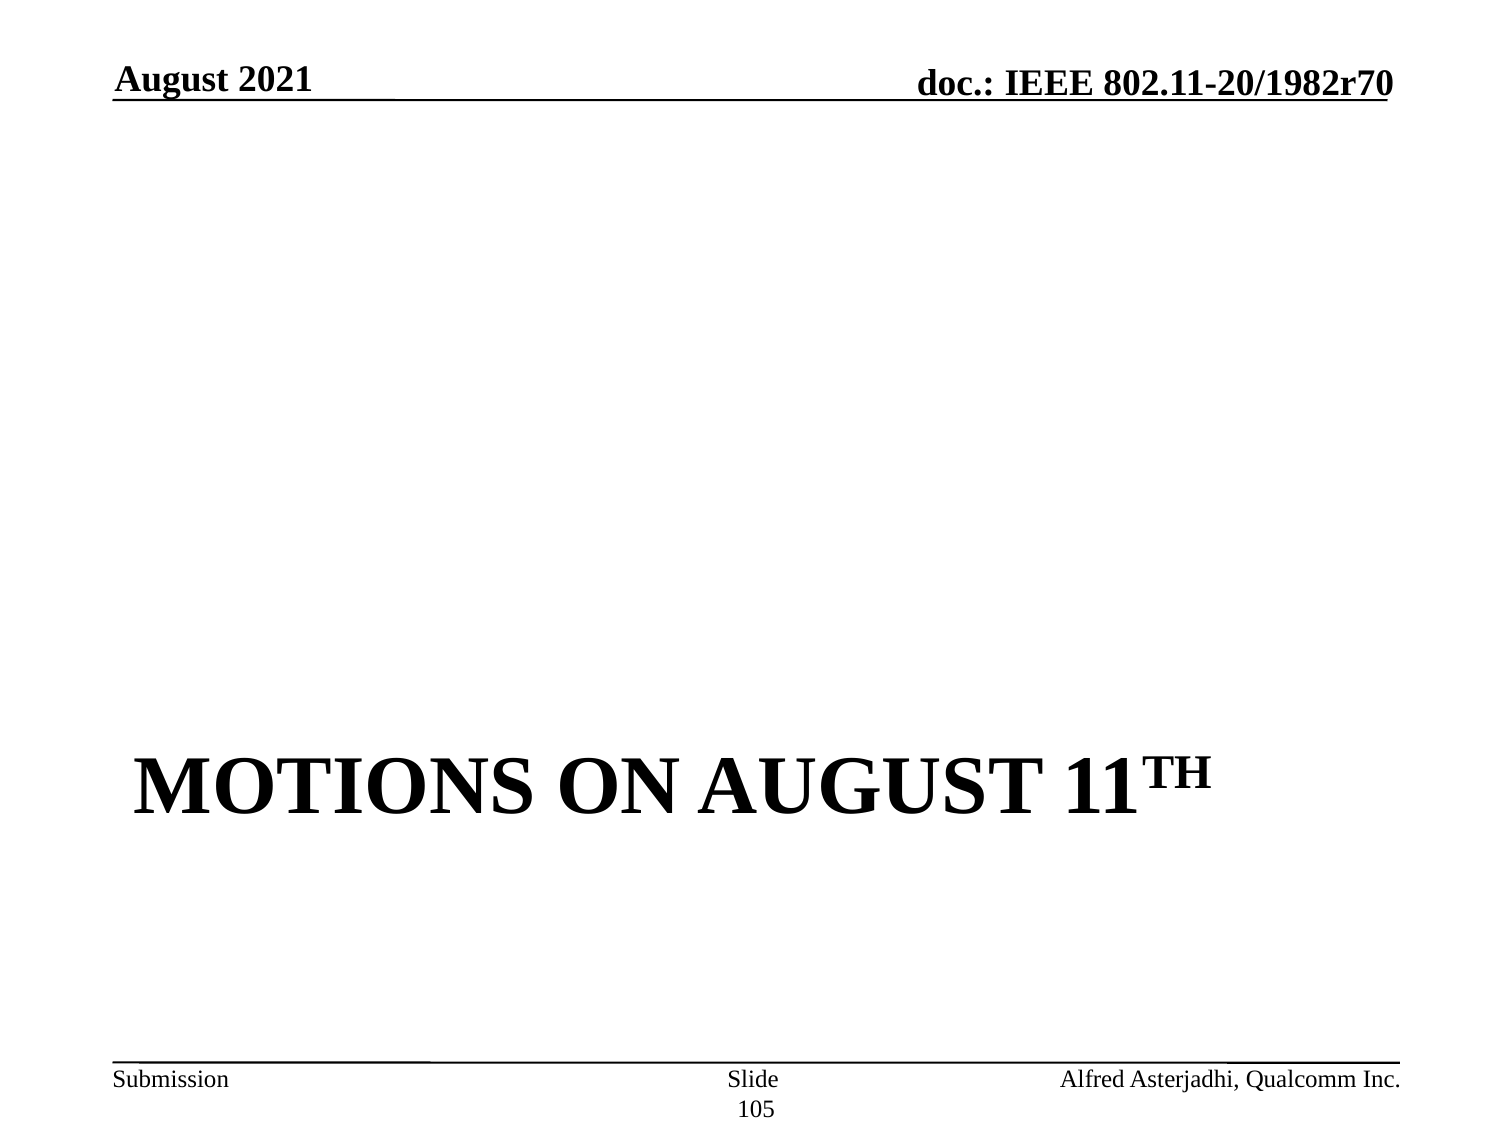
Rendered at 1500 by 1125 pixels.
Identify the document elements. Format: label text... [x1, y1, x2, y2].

slide_number Slide 105 [712, 1061, 800, 1123]
footer Alfred Asterjadhi, Qualcomm Inc. [878, 1061, 1402, 1093]
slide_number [114, 54, 423, 100]
title Motions on August 11th [118, 722, 1394, 947]
